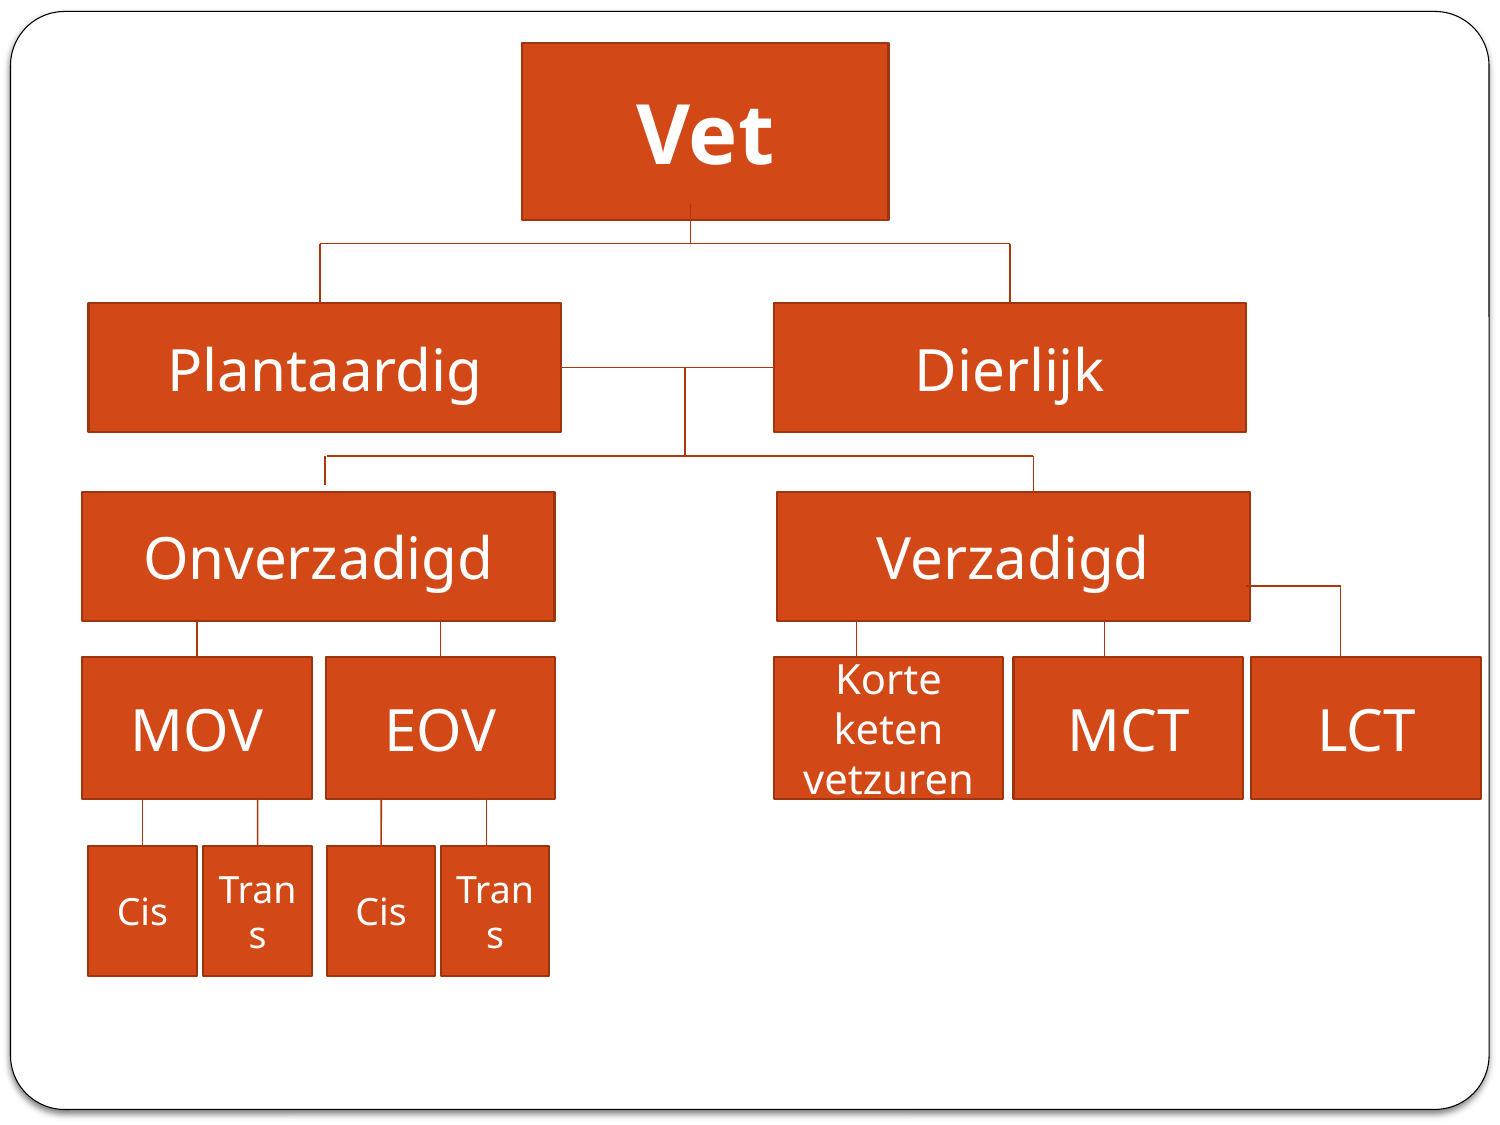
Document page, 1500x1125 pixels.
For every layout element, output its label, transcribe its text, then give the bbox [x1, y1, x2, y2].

text_box Korte keten vetzuren [773, 656, 1004, 800]
text_box MOV [81, 656, 313, 800]
text_box Cis [87, 845, 198, 977]
text_box Trans [202, 845, 313, 977]
text_box Dierlijk [773, 302, 1247, 433]
text_box EOV [325, 656, 556, 800]
text_box [521, 42, 890, 221]
text_box LCT [1250, 656, 1482, 800]
text_box MCT [1012, 656, 1244, 800]
text_box Vet [522, 73, 889, 189]
text_box Plantaardig [87, 302, 562, 433]
text_box Trans [440, 845, 550, 977]
text_box Cis [326, 845, 436, 977]
text_box Onverzadigd [81, 491, 556, 622]
text_box Verzadigd [776, 491, 1251, 622]
